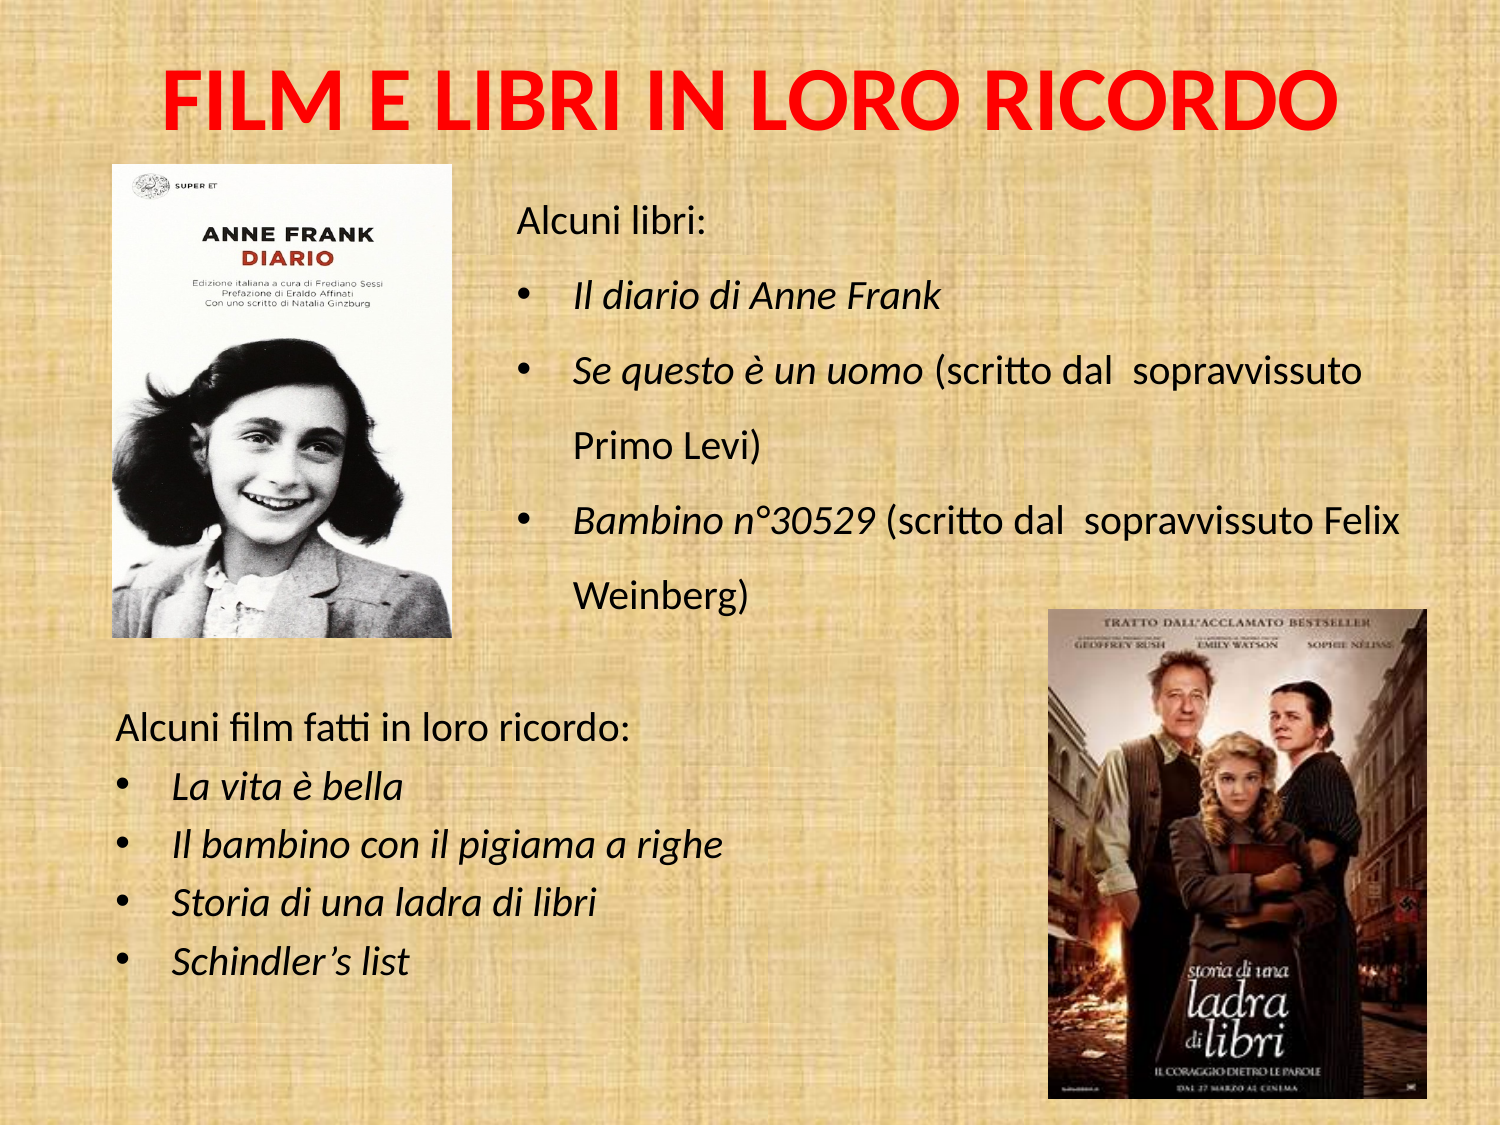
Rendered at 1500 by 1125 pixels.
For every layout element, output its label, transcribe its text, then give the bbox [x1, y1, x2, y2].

title FILM E LIBRI IN LORO RICORDO [76, 0, 1427, 188]
text_box Alcuni libri: Il diario di Anne Frank Se questo è un uomo (scritto dal sopravvissuto Primo Levi) Bambino n°30529 (scritto dal sopravvissuto Felix Weinberg) [501, 160, 1447, 626]
picture [0, 0, 1500, 1125]
list Alcuni film fatti in loro ricordo: La vita è bella Il bambino con il pigiama a righe Storia di una ladra di libri Schindler’s list [100, 692, 933, 1125]
